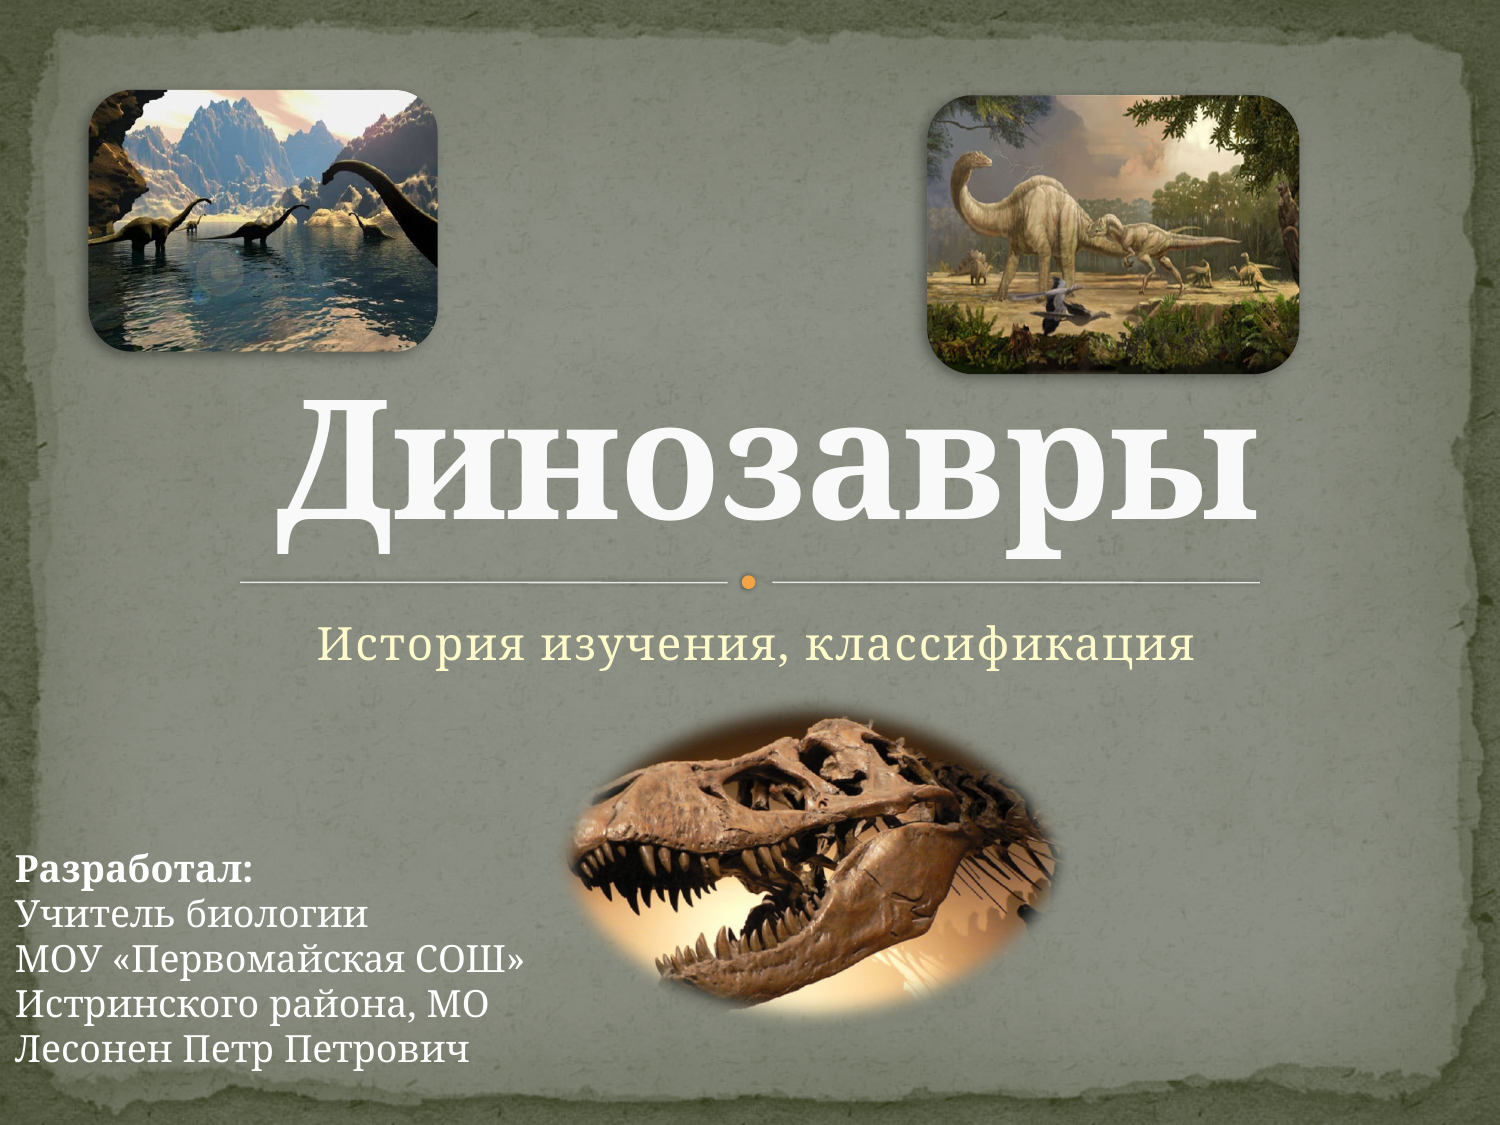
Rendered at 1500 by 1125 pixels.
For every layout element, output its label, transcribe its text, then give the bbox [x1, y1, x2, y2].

title Динозавры [87, 235, 1451, 560]
picture [927, 95, 1300, 375]
subtitle История изучения, классификация [75, 606, 1438, 795]
picture [551, 695, 1073, 1031]
picture [88, 89, 438, 352]
text_box Разработал: Учитель биологии МОУ «Первомайская СОШ» Истринского района, МО Лесонен Петр Петрович [0, 837, 586, 1077]
